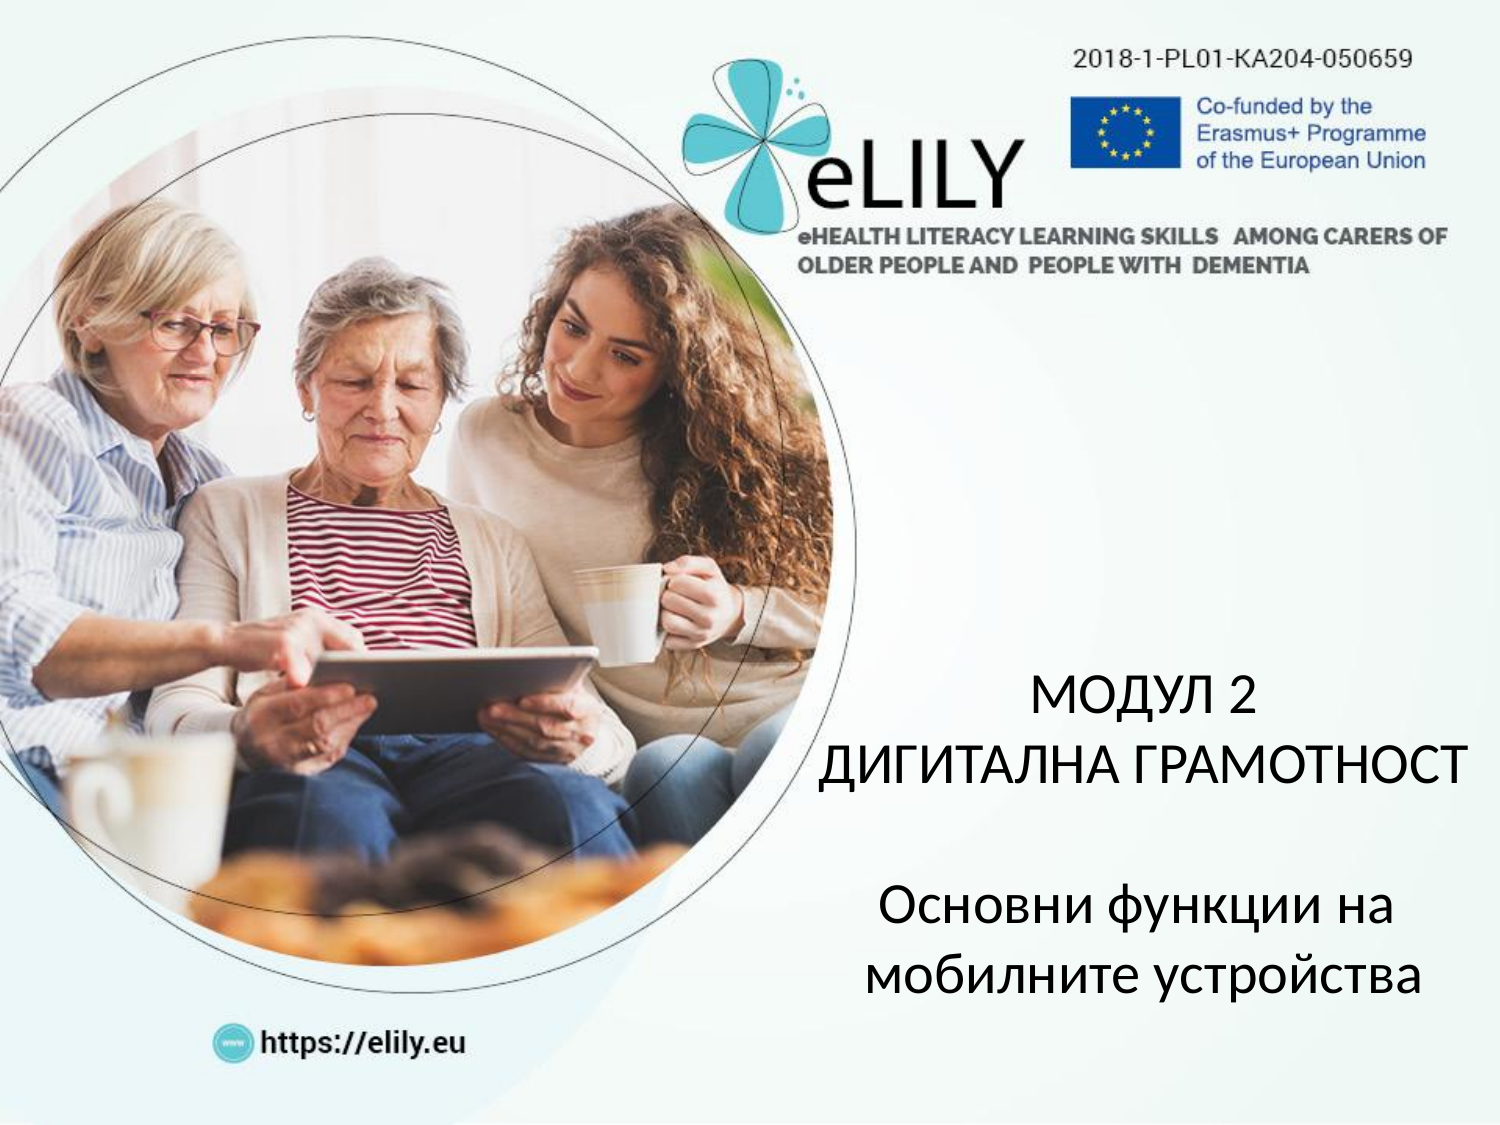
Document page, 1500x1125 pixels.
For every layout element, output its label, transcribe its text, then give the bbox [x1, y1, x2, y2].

text_box МОДУЛ 2 ДИГИТАЛНА ГРАМОТНОСТ Основни функции на мобилните устройства [787, 648, 1500, 1044]
picture [0, 0, 1500, 1125]
